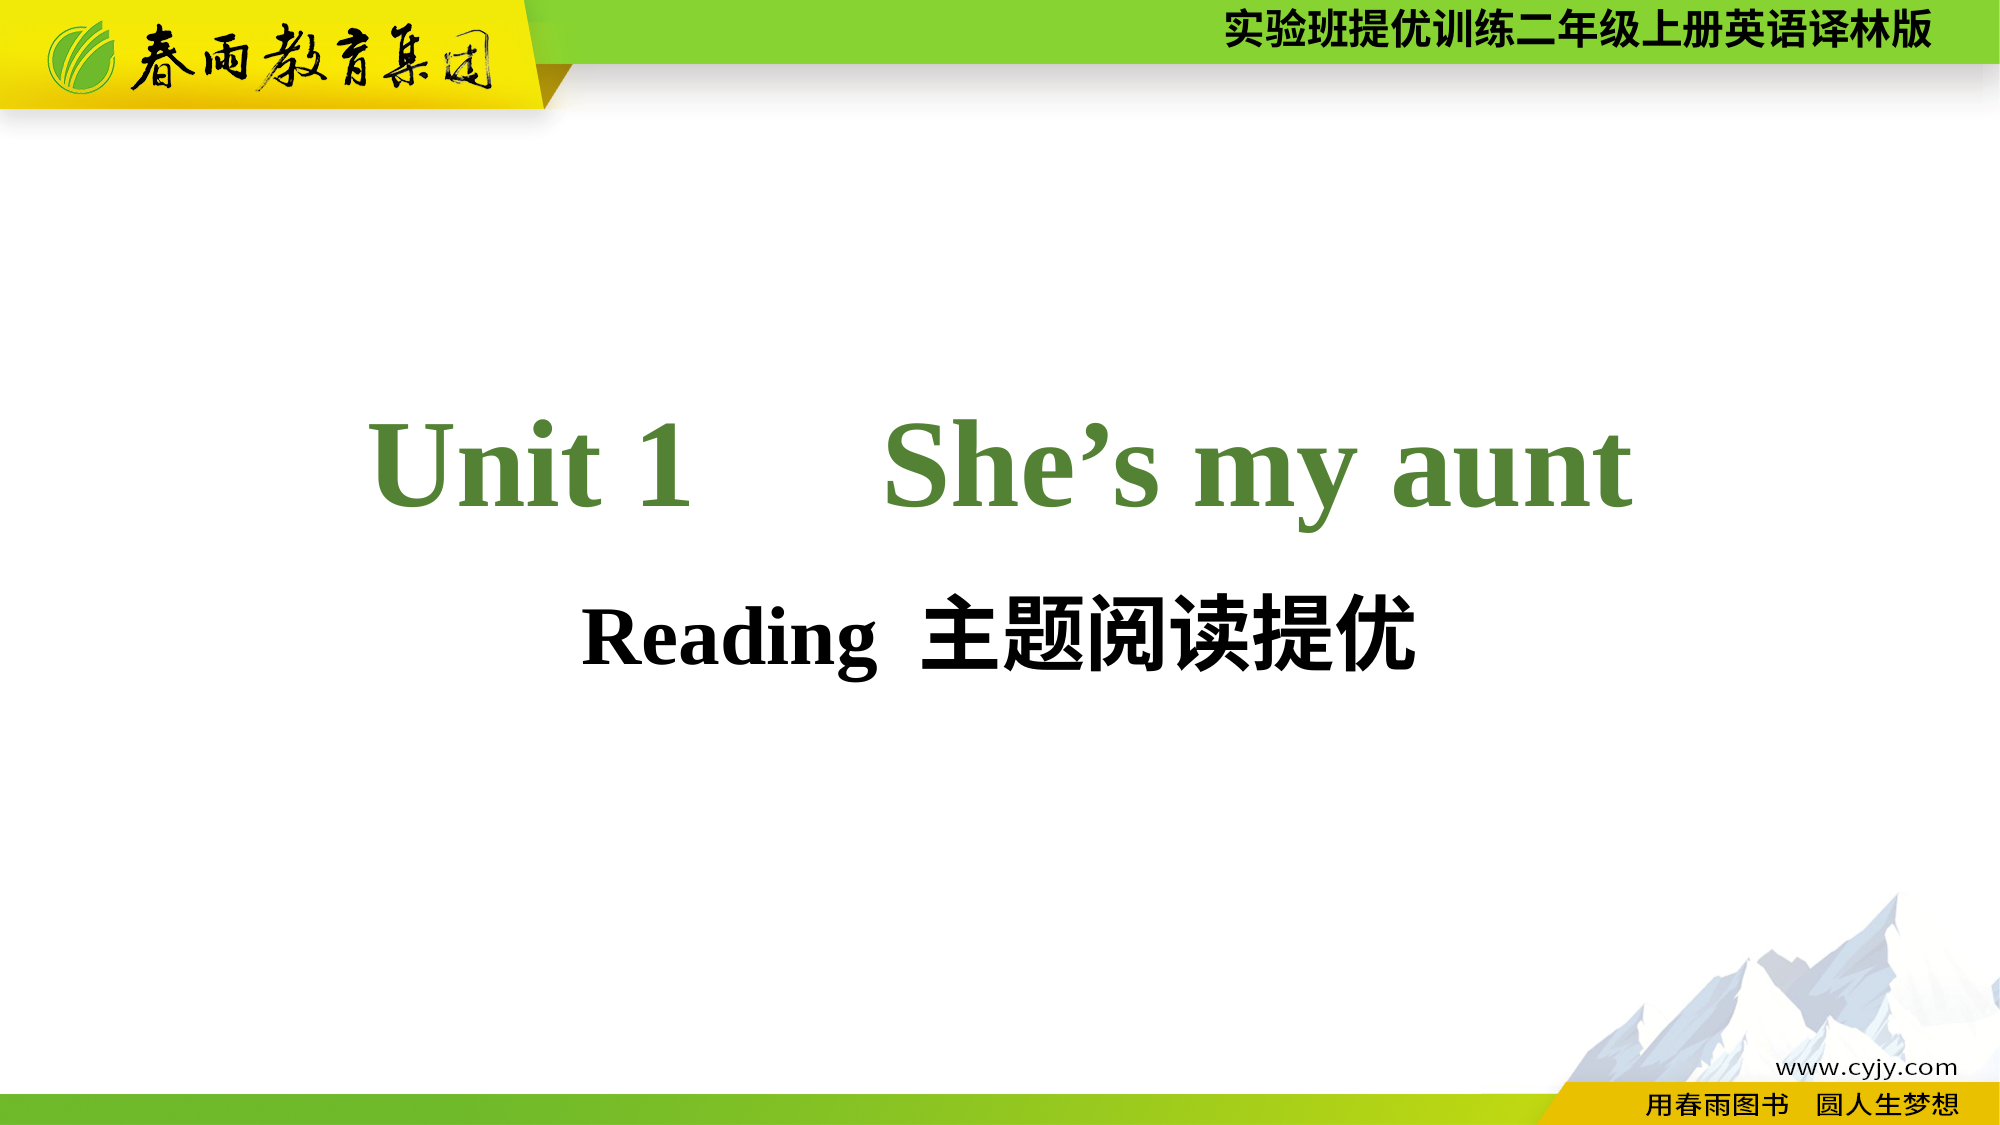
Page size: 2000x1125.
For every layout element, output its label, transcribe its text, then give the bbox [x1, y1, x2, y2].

picture [0, 0, 2000, 298]
picture [0, 689, 2000, 1125]
text_box Unit 1 She’s my aunt Reading 主题阅读提优 [0, 298, 2000, 689]
